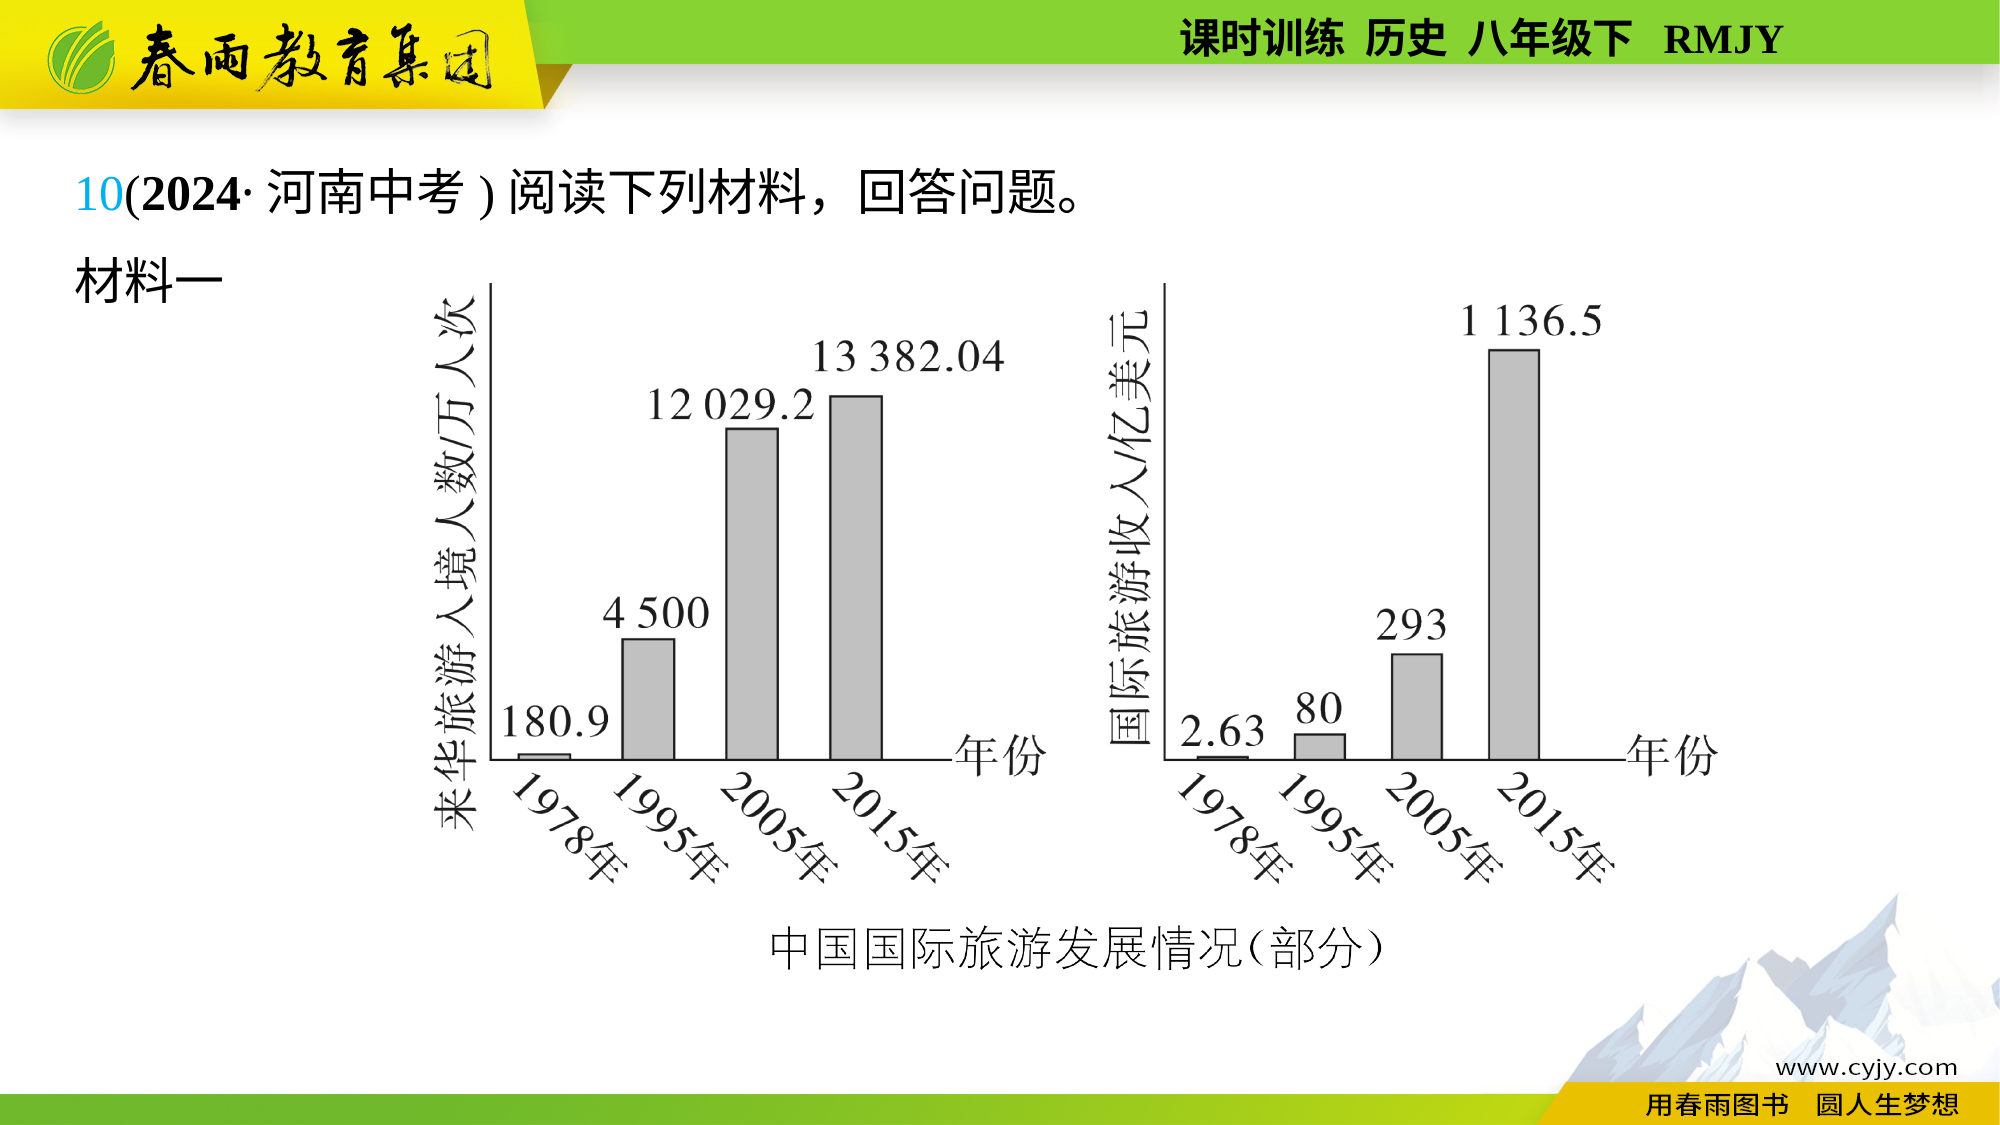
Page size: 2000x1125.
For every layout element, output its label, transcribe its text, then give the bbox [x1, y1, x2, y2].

list 10(2024·河南中考)阅读下列材料，回答问题。 材料一 [59, 122, 1944, 774]
picture [0, 0, 2000, 1125]
